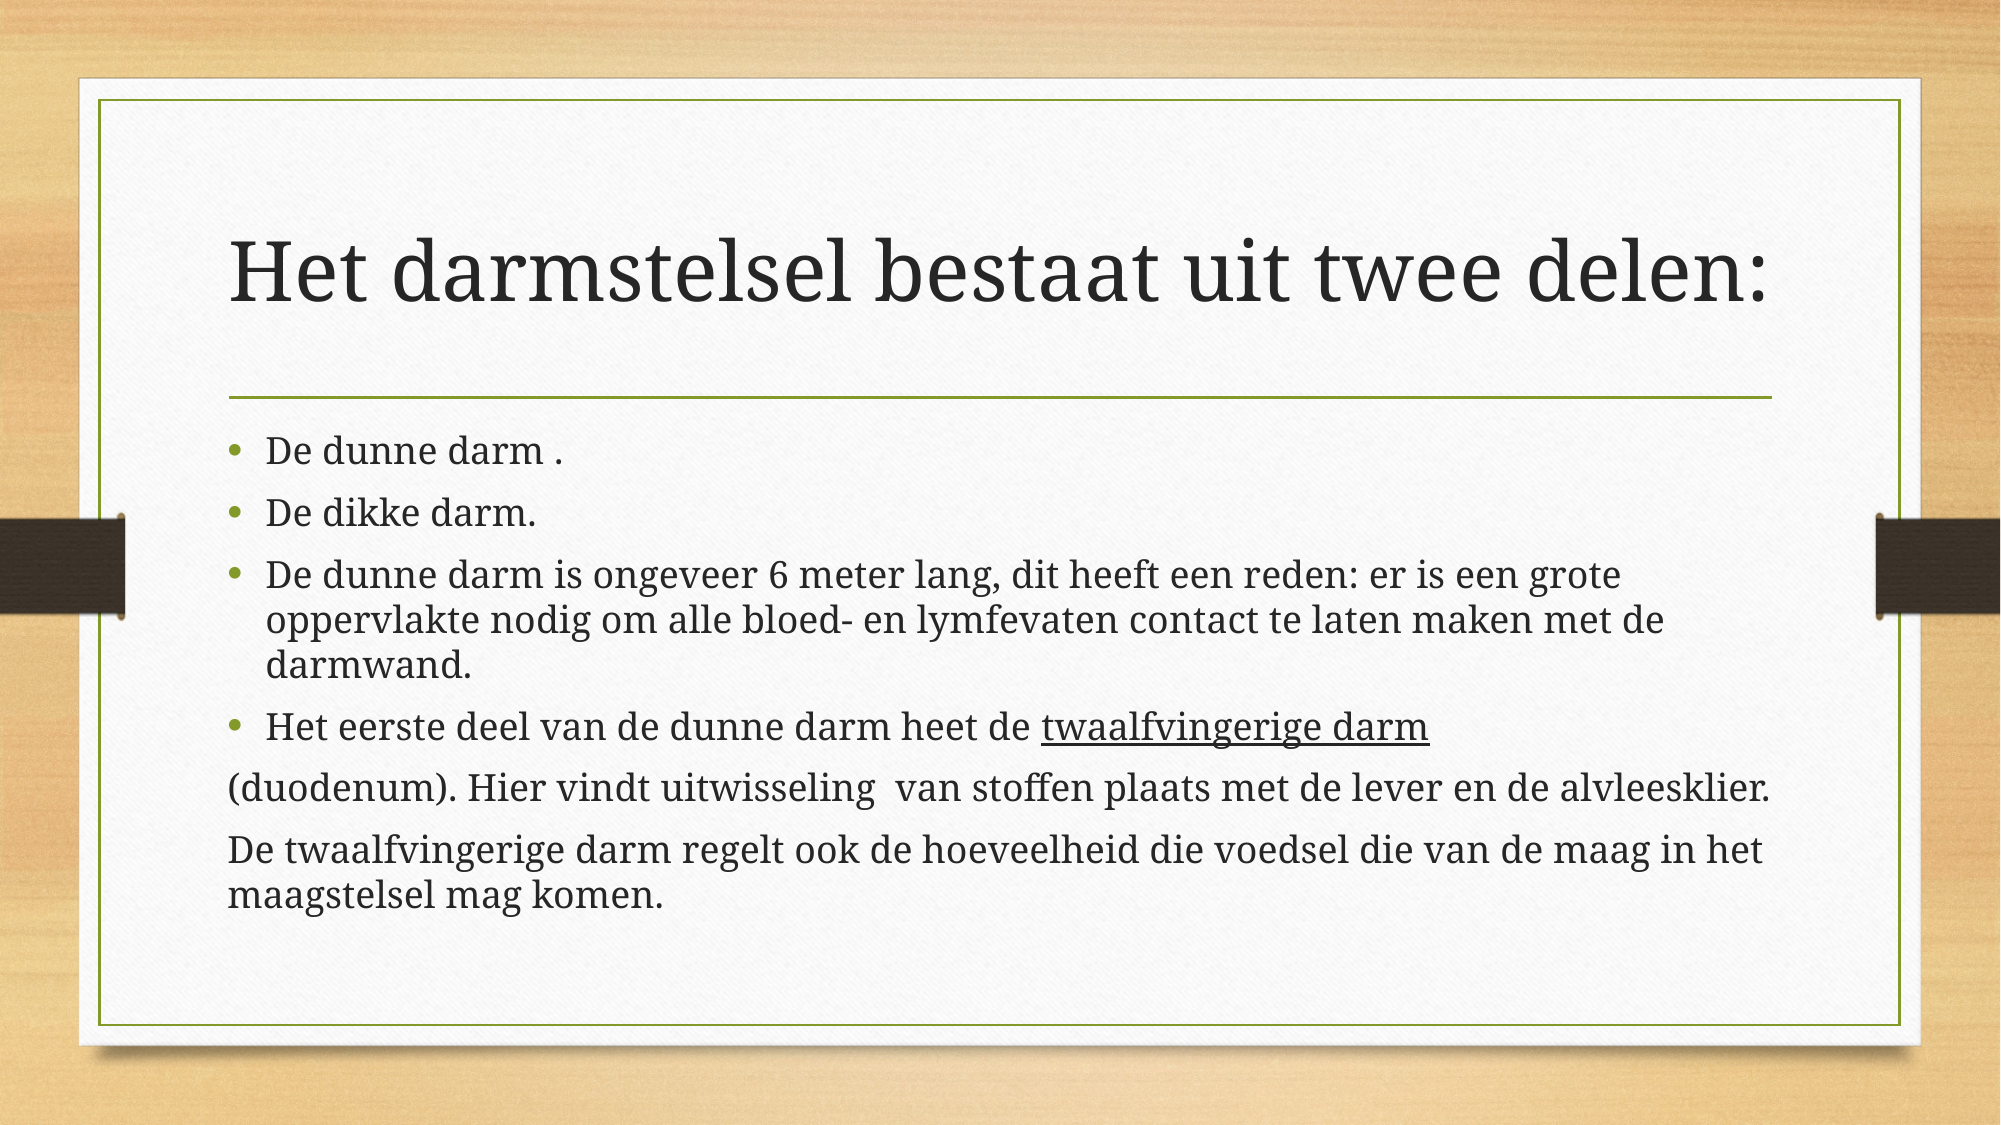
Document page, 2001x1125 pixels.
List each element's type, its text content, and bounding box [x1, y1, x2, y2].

picture [0, 0, 2001, 1125]
list De dunne darm . De dikke darm. De dunne darm is ongeveer 6 meter lang, dit heeft een reden: er is een grote oppervlakte nodig om alle bloed- en lymfevaten contact te laten maken met de darmwand. Het eerste deel van de dunne darm heet de twaalfvingerige darm (duodenum). Hier vindt uitwisseling van stoffen plaats met de lever en de alvleesklier. De twaalfvingerige darm regelt ook de hoeveelheid die voedsel die van de maag in het maagstelsel mag komen. [212, 419, 1788, 964]
title Het darmstelsel bestaat uit twee delen: [212, 161, 1788, 375]
